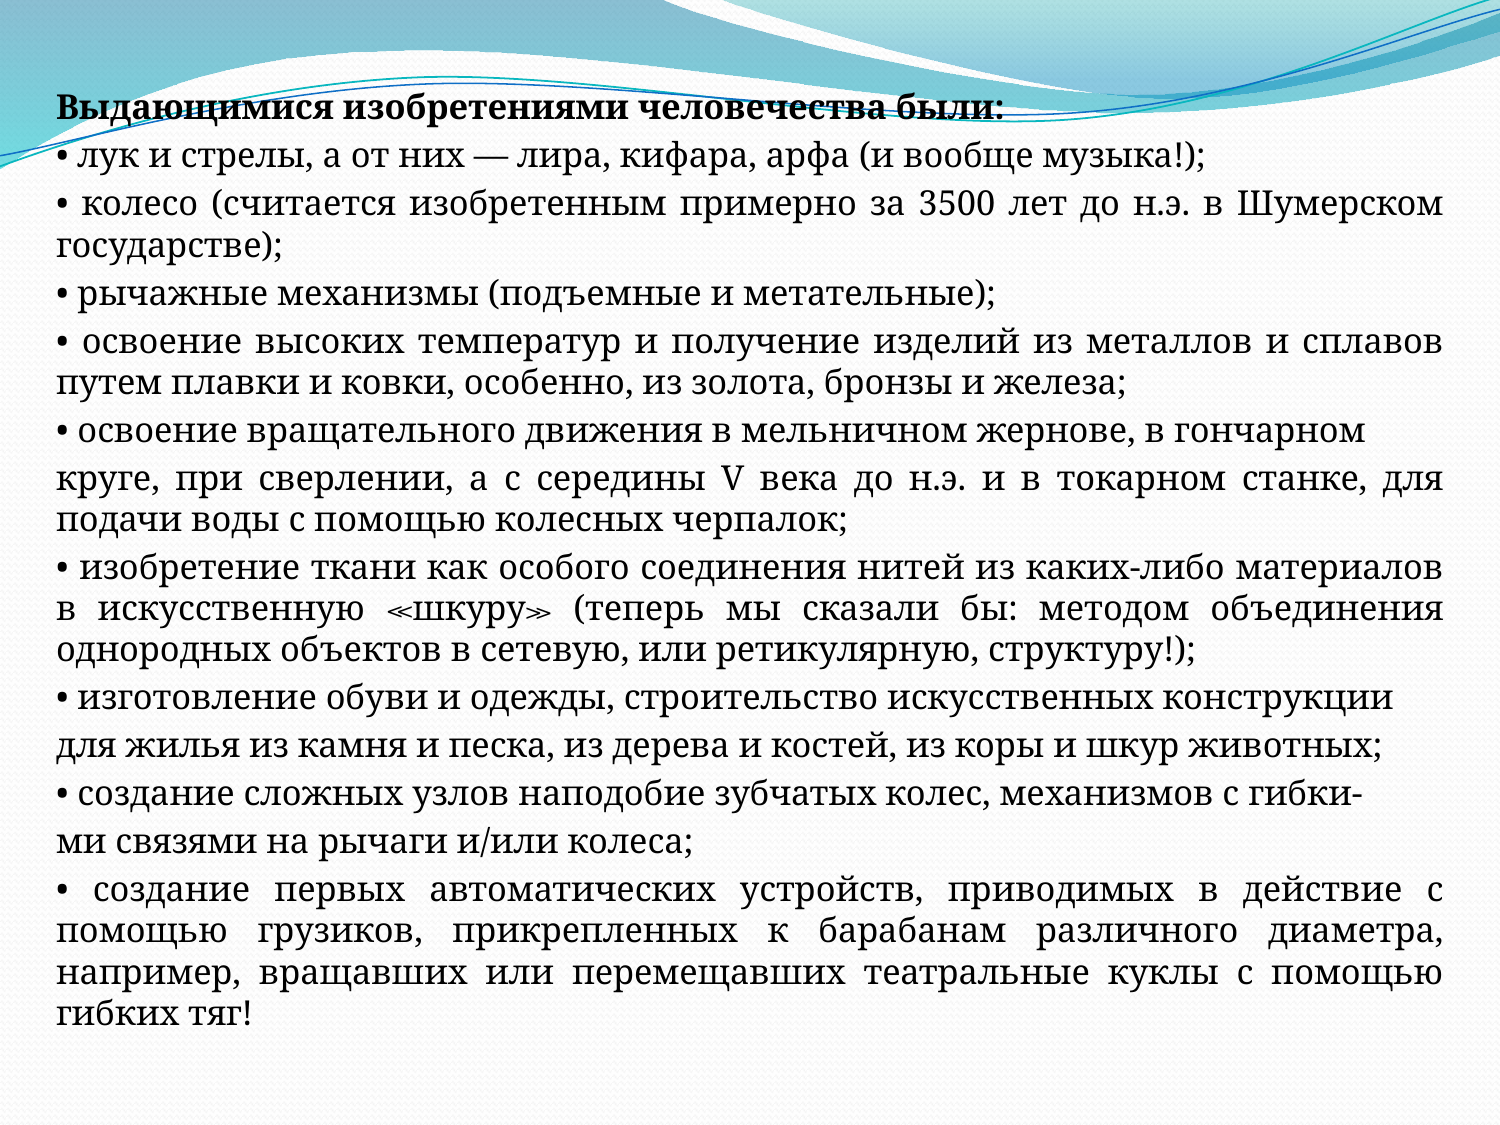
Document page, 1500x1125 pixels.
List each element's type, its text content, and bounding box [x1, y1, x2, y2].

list Выдающимися изобретениями человечества были: • лук и стрелы, а от них — лира, кифара, арфа (и вообще музыка!); • колесо (считается изобретенным примерно за 3500 лет до н.э. в Шумерском государстве); • рычажные механизмы (подъемные и метательные); • освоение высоких температур и получение изделий из металлов и сплавов путем плавки и ковки, особенно, из золота, бронзы и железа; • освоение вращательного движения в мельничном жернове, в гончарном круге, при сверлении, а с середины V века до н.э. и в токарном станке, для подачи воды с помощью колесных черпалок; • изобретение ткани как особого соединения нитей из каких-либо материалов в искусственную ≪шкуру≫ (теперь мы сказали бы: методом объединения однородных объектов в сетевую, или ретикулярную, структуру!); • изготовление обуви и одежды, строительство искусственных конструкции для жилья из камня и песка, из дерева и костей, из коры и шкур животных; • создание сложных узлов наподобие зубчатых колес, механизмов с гибки- ми связями на рычаги и/или колеса; • создание первых автоматических устройств, приводимых в действие с помощью грузиков, прикрепленных к барабанам различного диаметра, например, вращавших или перемещавших театральные куклы с помощью гибких тяг! [41, 78, 1459, 1083]
